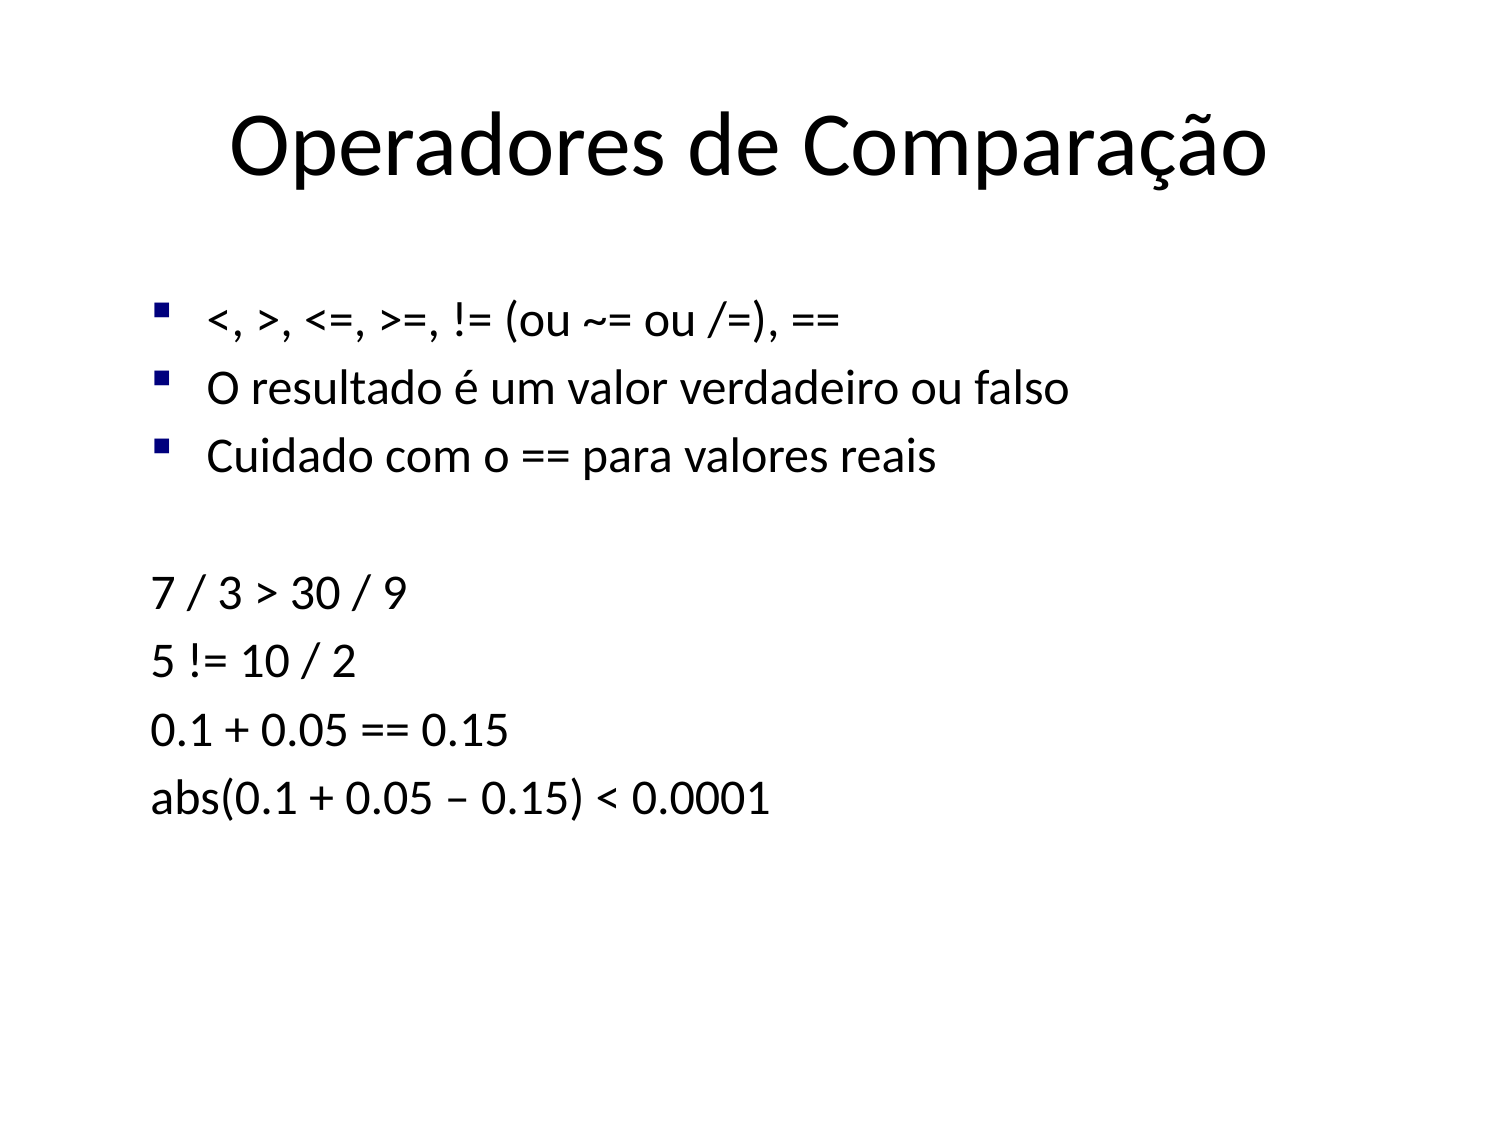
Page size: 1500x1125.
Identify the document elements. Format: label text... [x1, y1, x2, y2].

title Operadores de Comparação [75, 45, 1425, 233]
text_box <, >, <=, >=, != (ou ~= ou /=), == O resultado é um valor verdadeiro ou falso Cuidado com o == para valores reais 7 / 3 > 30 / 9 5 != 10 / 2 0.1 + 0.05 == 0.15 abs(0.1 + 0.05 – 0.15) < 0.0001 [135, 278, 1435, 1037]
